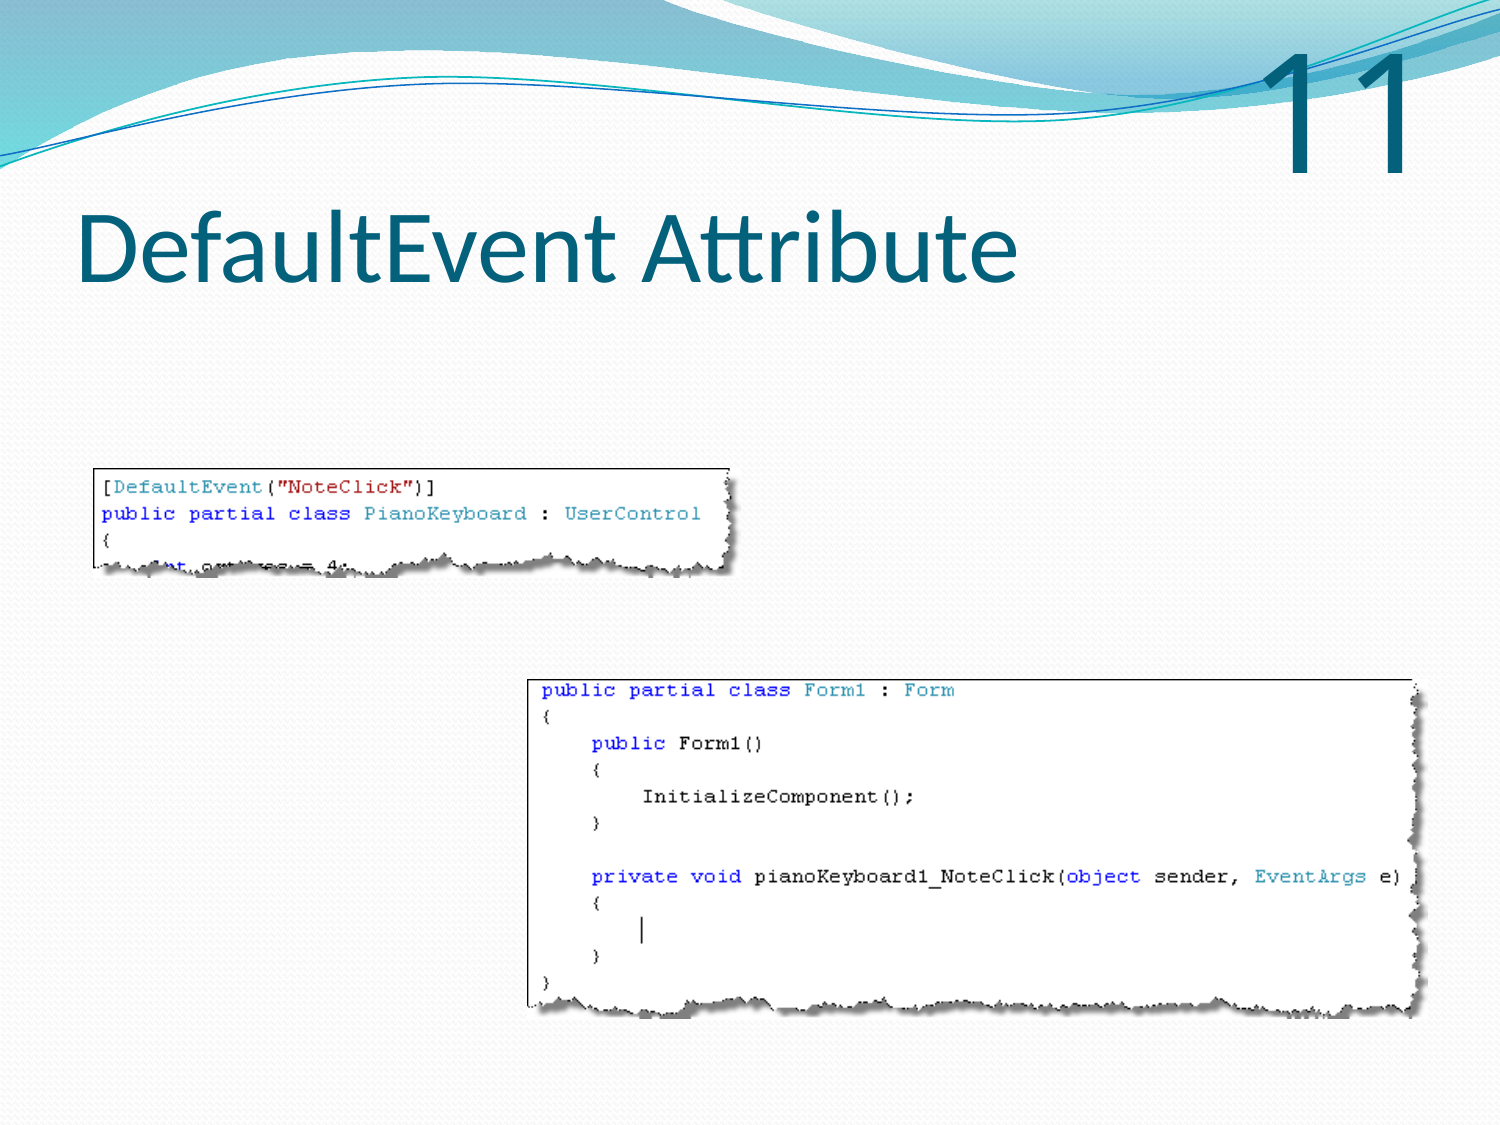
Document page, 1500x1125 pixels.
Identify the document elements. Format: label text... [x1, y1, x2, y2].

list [93, 468, 741, 579]
picture [527, 679, 1428, 1019]
title DefaultEvent Attribute [75, 115, 1425, 303]
text_box 11 [1233, 0, 1454, 215]
